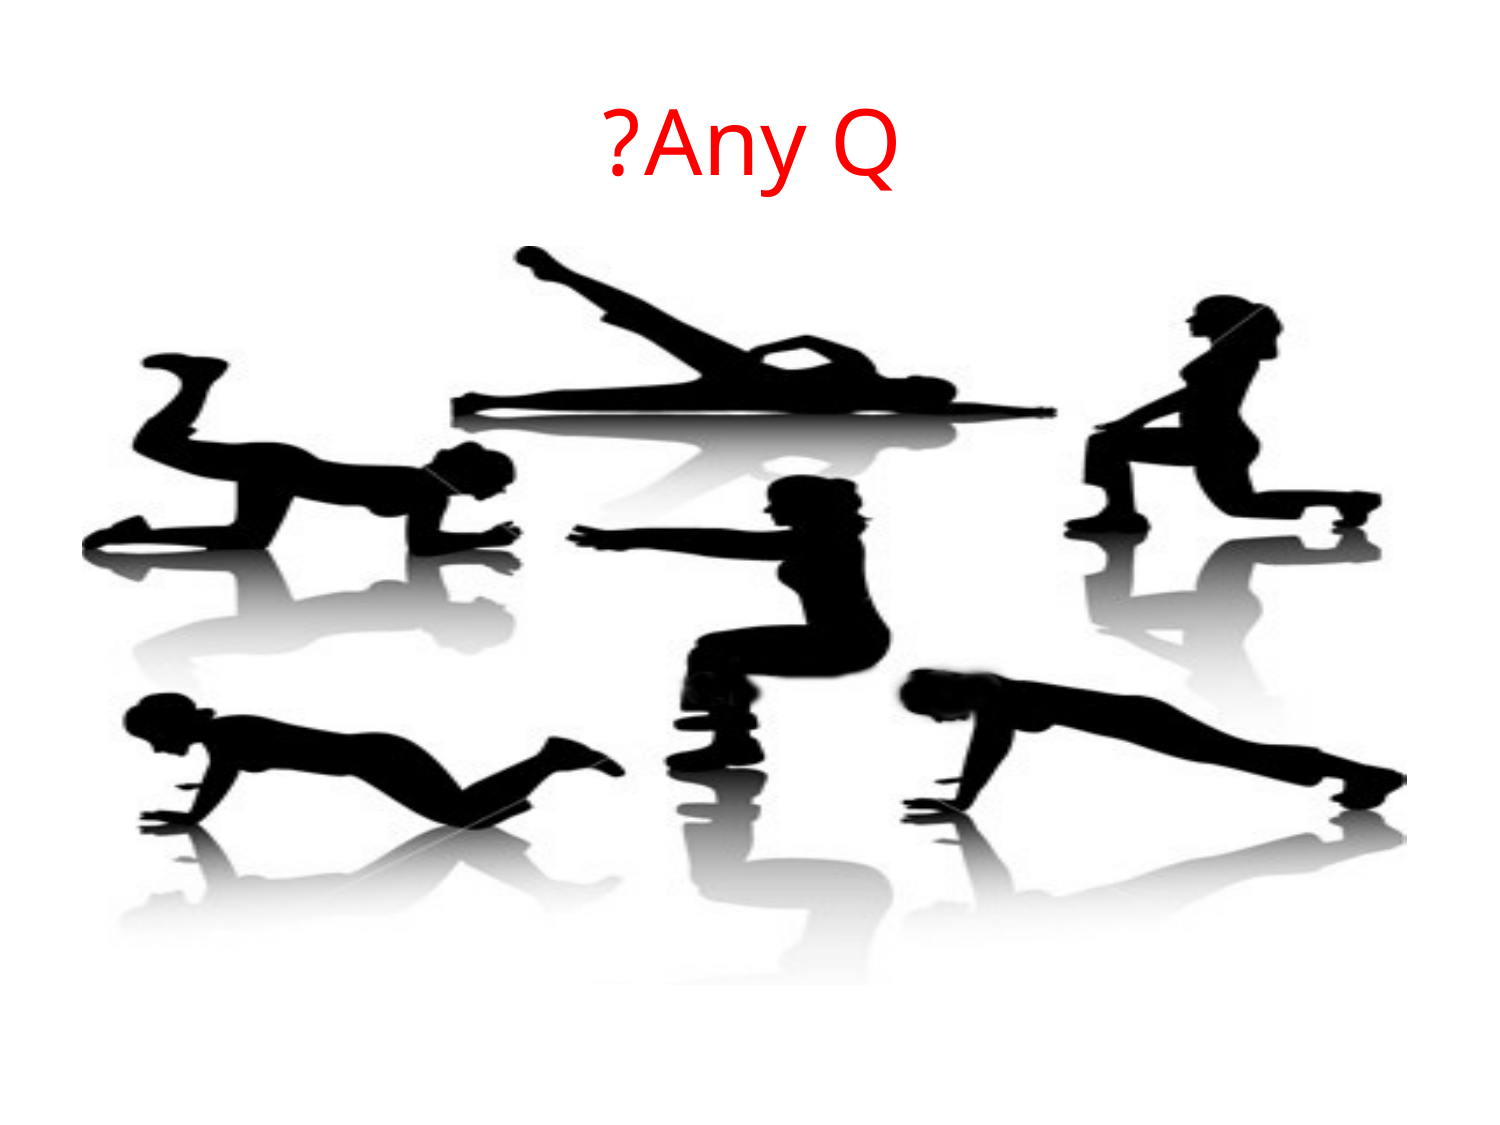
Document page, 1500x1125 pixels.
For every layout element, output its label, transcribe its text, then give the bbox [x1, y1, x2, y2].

picture [81, 245, 1407, 985]
title Any Q? [75, 45, 1425, 233]
